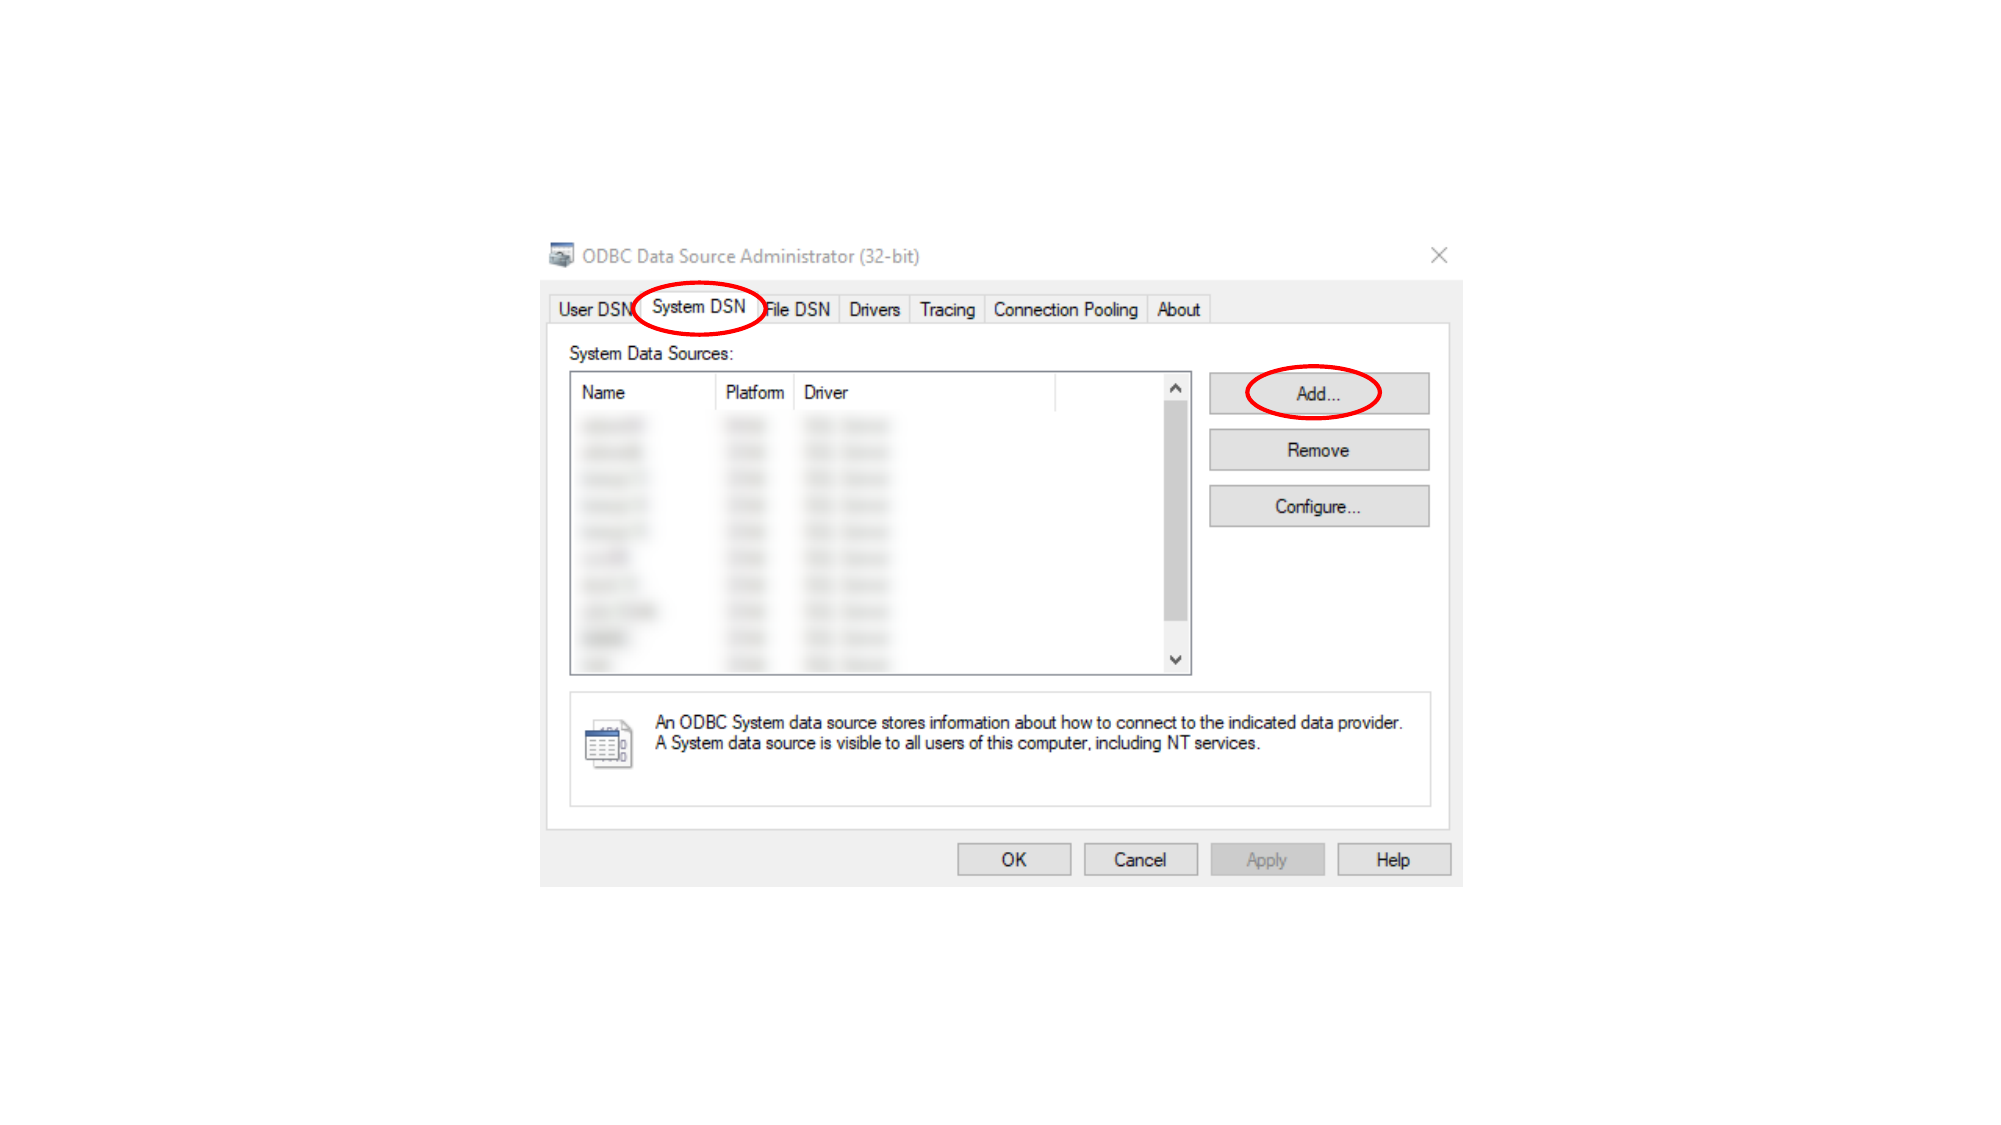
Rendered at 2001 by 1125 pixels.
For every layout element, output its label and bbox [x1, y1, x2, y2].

picture [540, 235, 1463, 887]
